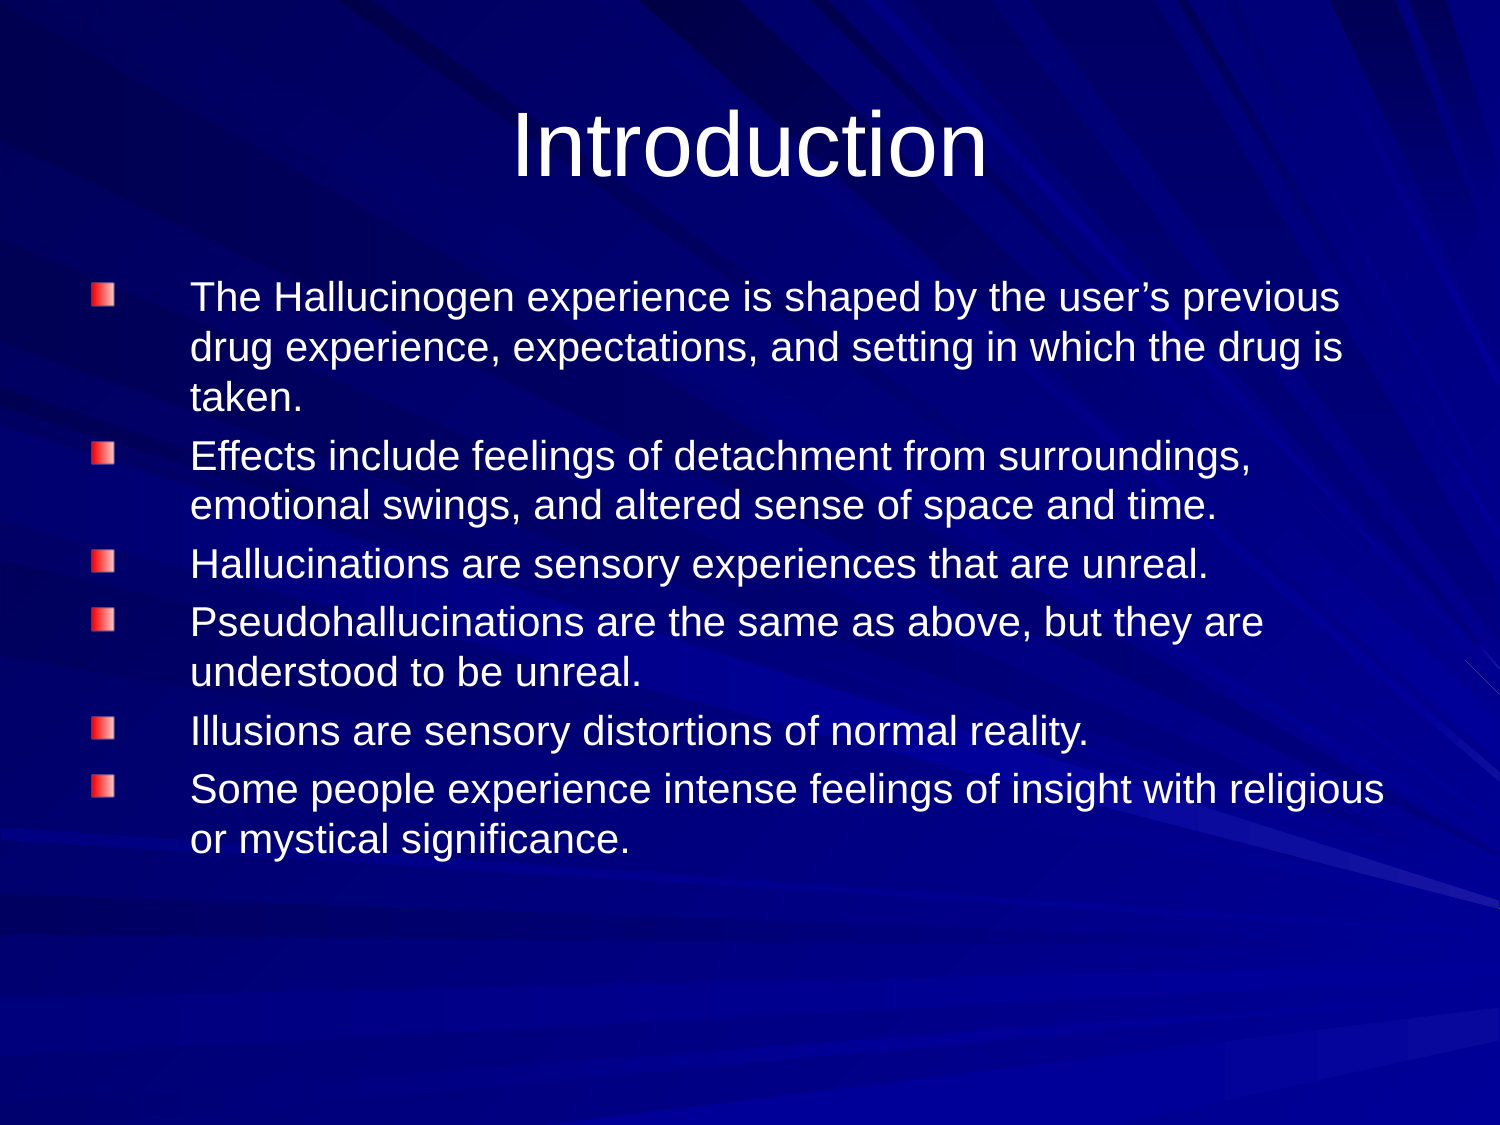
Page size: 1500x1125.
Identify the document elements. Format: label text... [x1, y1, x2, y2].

picture [90, 548, 117, 575]
picture [90, 773, 117, 800]
list The Hallucinogen experience is shaped by the user’s previous drug experience, expectations, and setting in which the drug is taken. Effects include feelings of detachment from surroundings, emotional swings, and altered sense of space and time. Hallucinations are sensory experiences that are unreal. Pseudohallucinations are the same as above, but they are understood to be unreal. Illusions are sensory distortions of normal reality. Some people experience intense feelings of insight with religious or mystical significance. [74, 262, 1426, 1006]
picture [90, 281, 117, 309]
picture [90, 440, 117, 467]
picture [90, 606, 117, 634]
picture [90, 715, 117, 742]
title Introduction [74, 45, 1426, 234]
